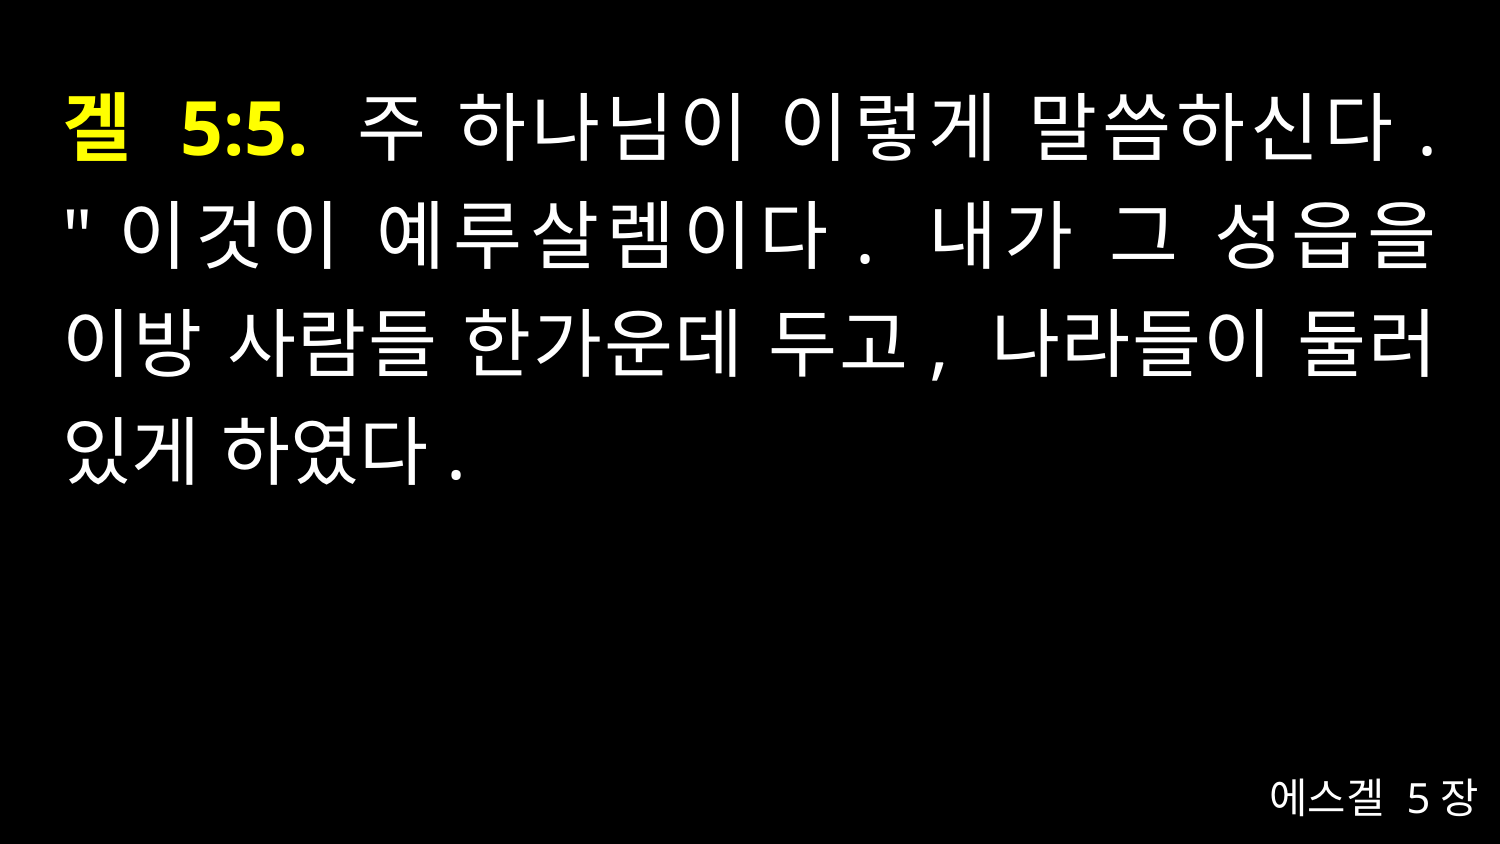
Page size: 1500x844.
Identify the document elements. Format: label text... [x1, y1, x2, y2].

title 겔 5:5. 주 하나님이 이렇게 말씀하신다. "이것이 예루살렘이다. 내가 그 성읍을 이방 사람들 한가운데 두고, 나라들이 둘러 있게 하였다. [0, 0, 1500, 844]
subtitle 에스겔 5장 [916, 770, 1500, 844]
